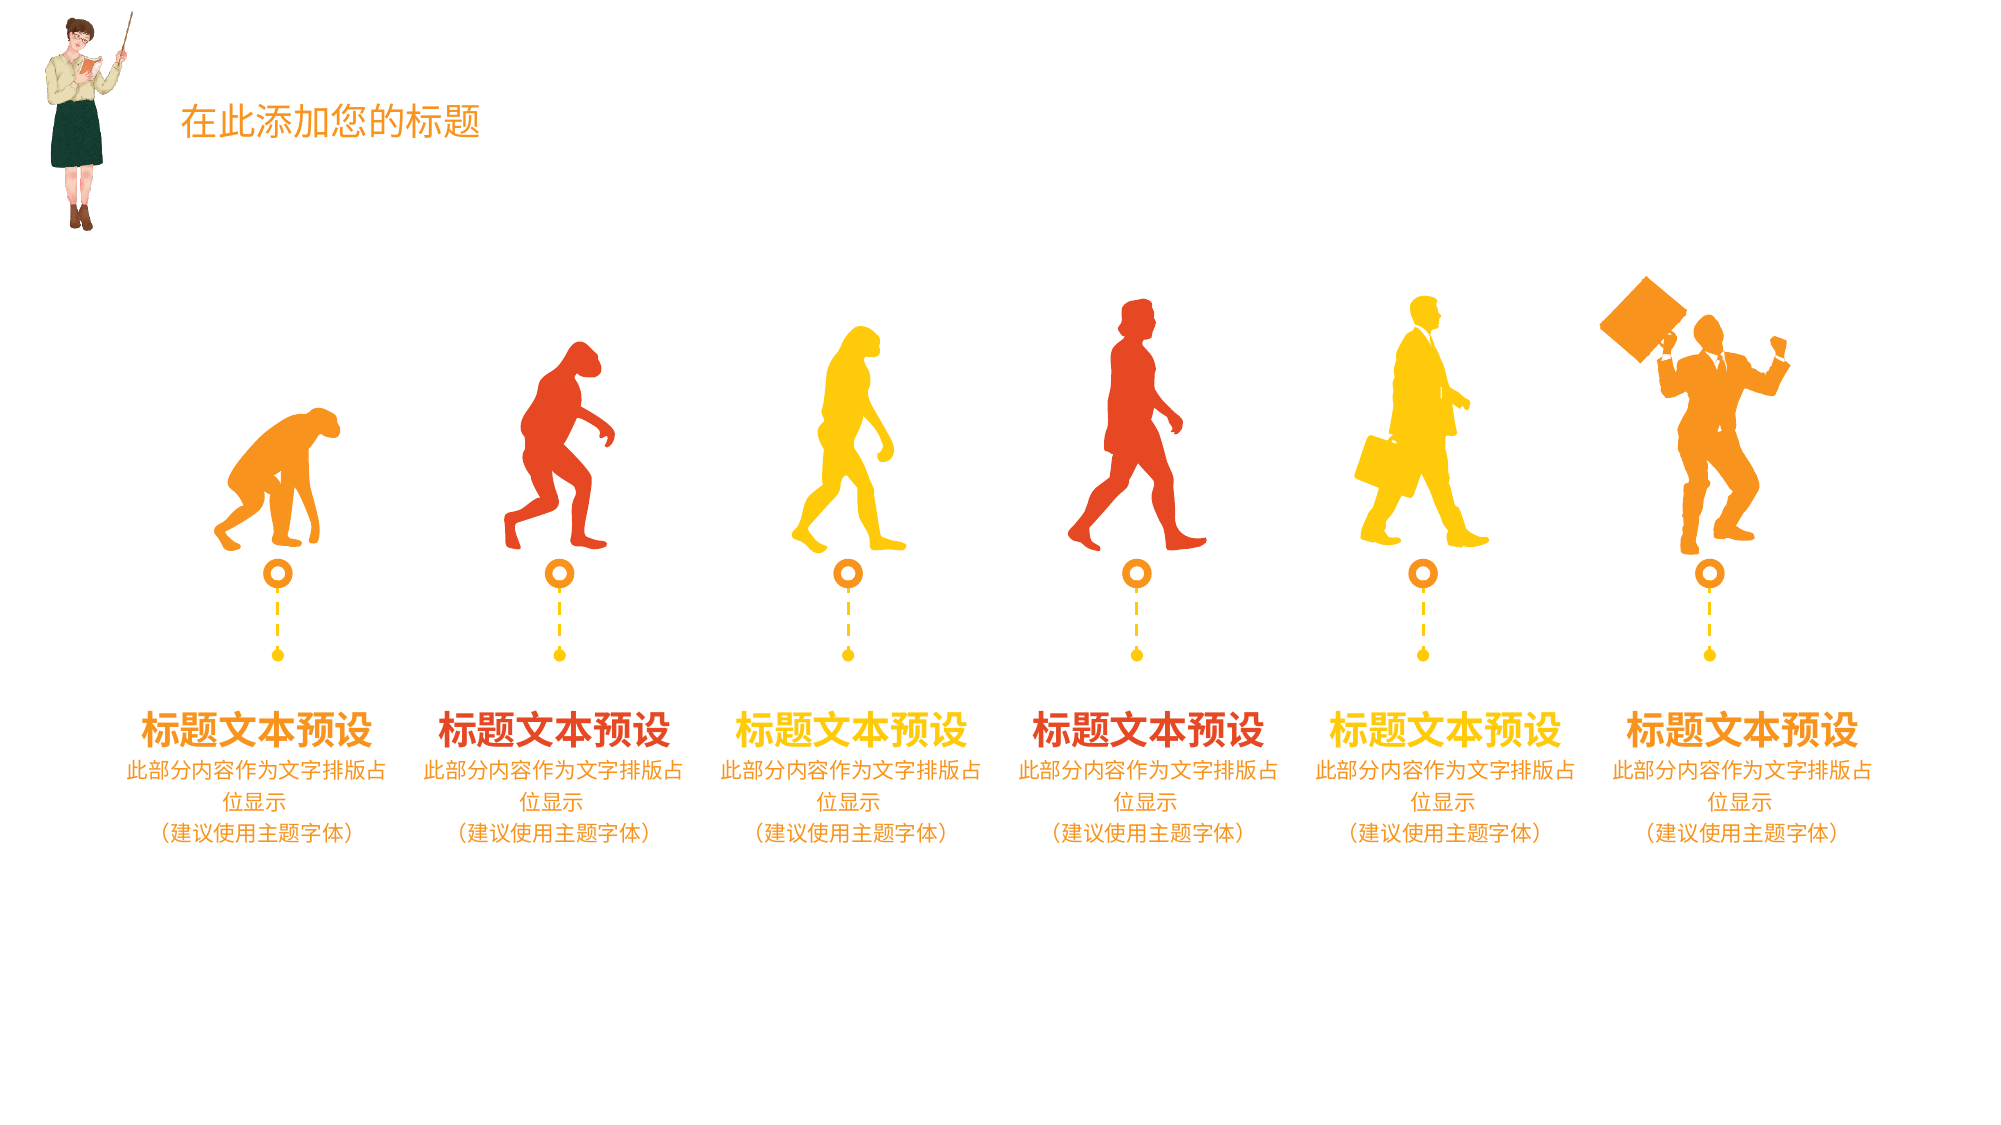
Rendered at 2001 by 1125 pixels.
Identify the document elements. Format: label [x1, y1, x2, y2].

text_box [415, 335, 694, 847]
picture [41, 11, 133, 231]
text_box [1009, 297, 1288, 847]
text_box [712, 322, 991, 846]
text_box [117, 405, 397, 847]
text_box [1599, 279, 1883, 846]
text_box [1306, 289, 1585, 847]
